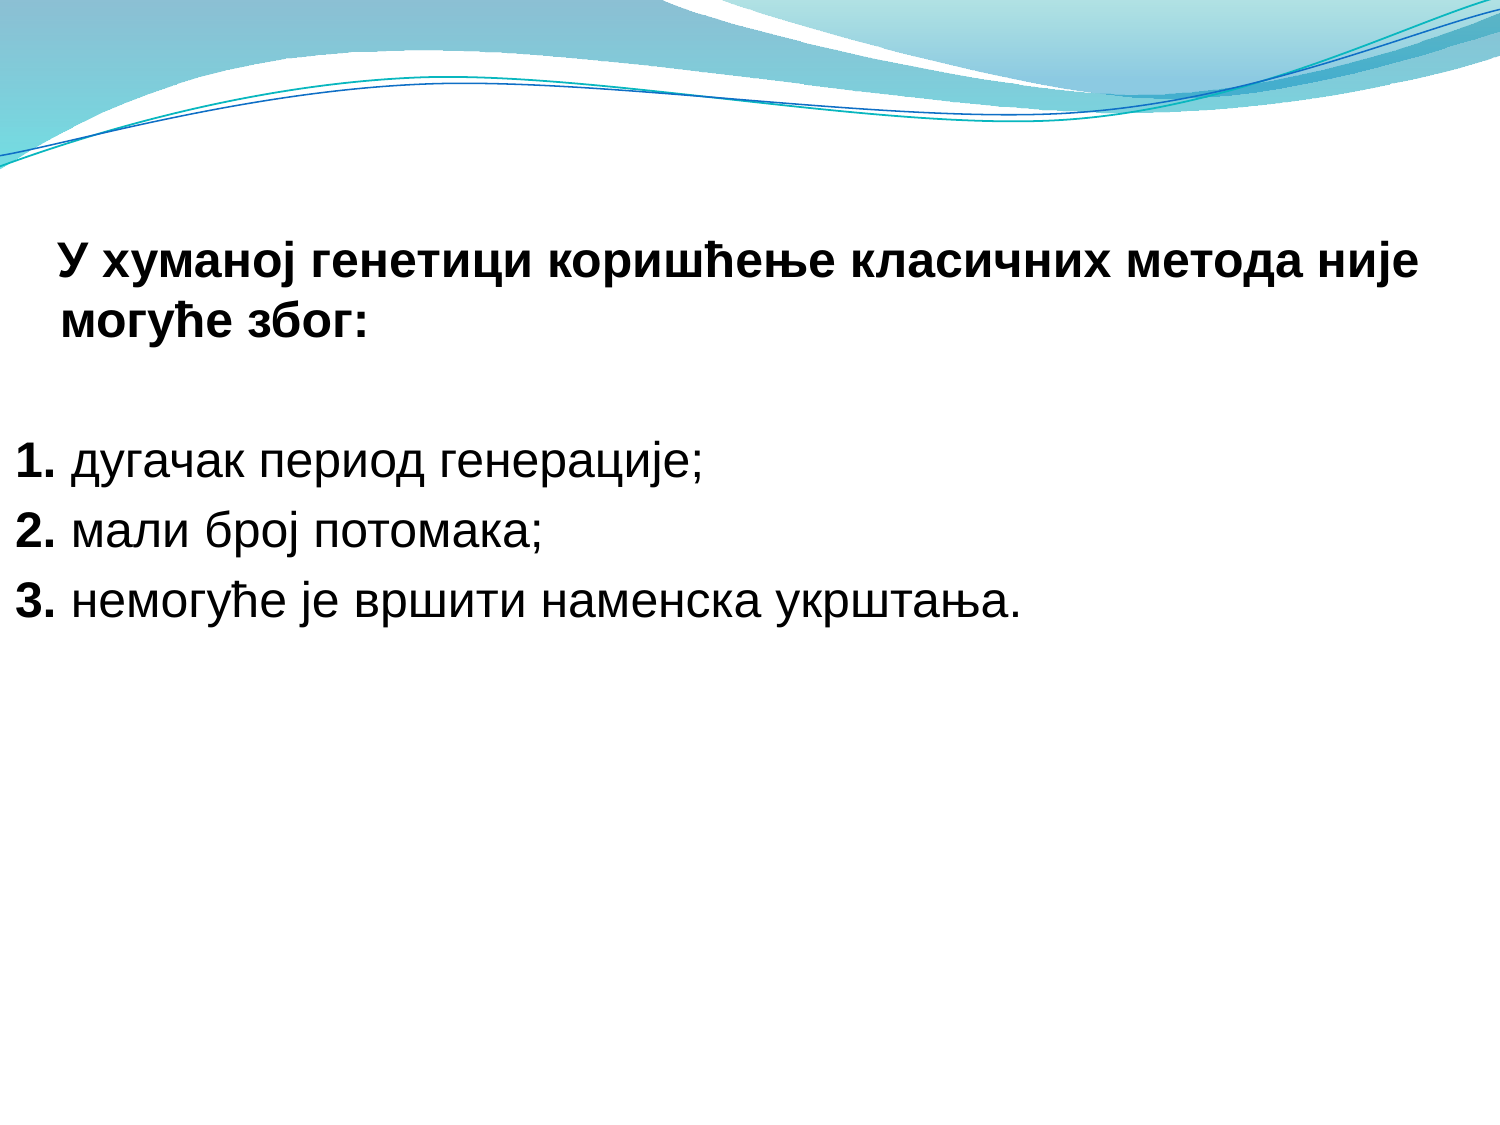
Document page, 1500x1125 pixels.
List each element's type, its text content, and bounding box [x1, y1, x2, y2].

list У хуманој генетици коришћење класичних метода није могуће због: 1. дугачак период генерације; 2. мали број потомака; 3. немогуће је вршити наменска укрштања. [0, 149, 1500, 950]
